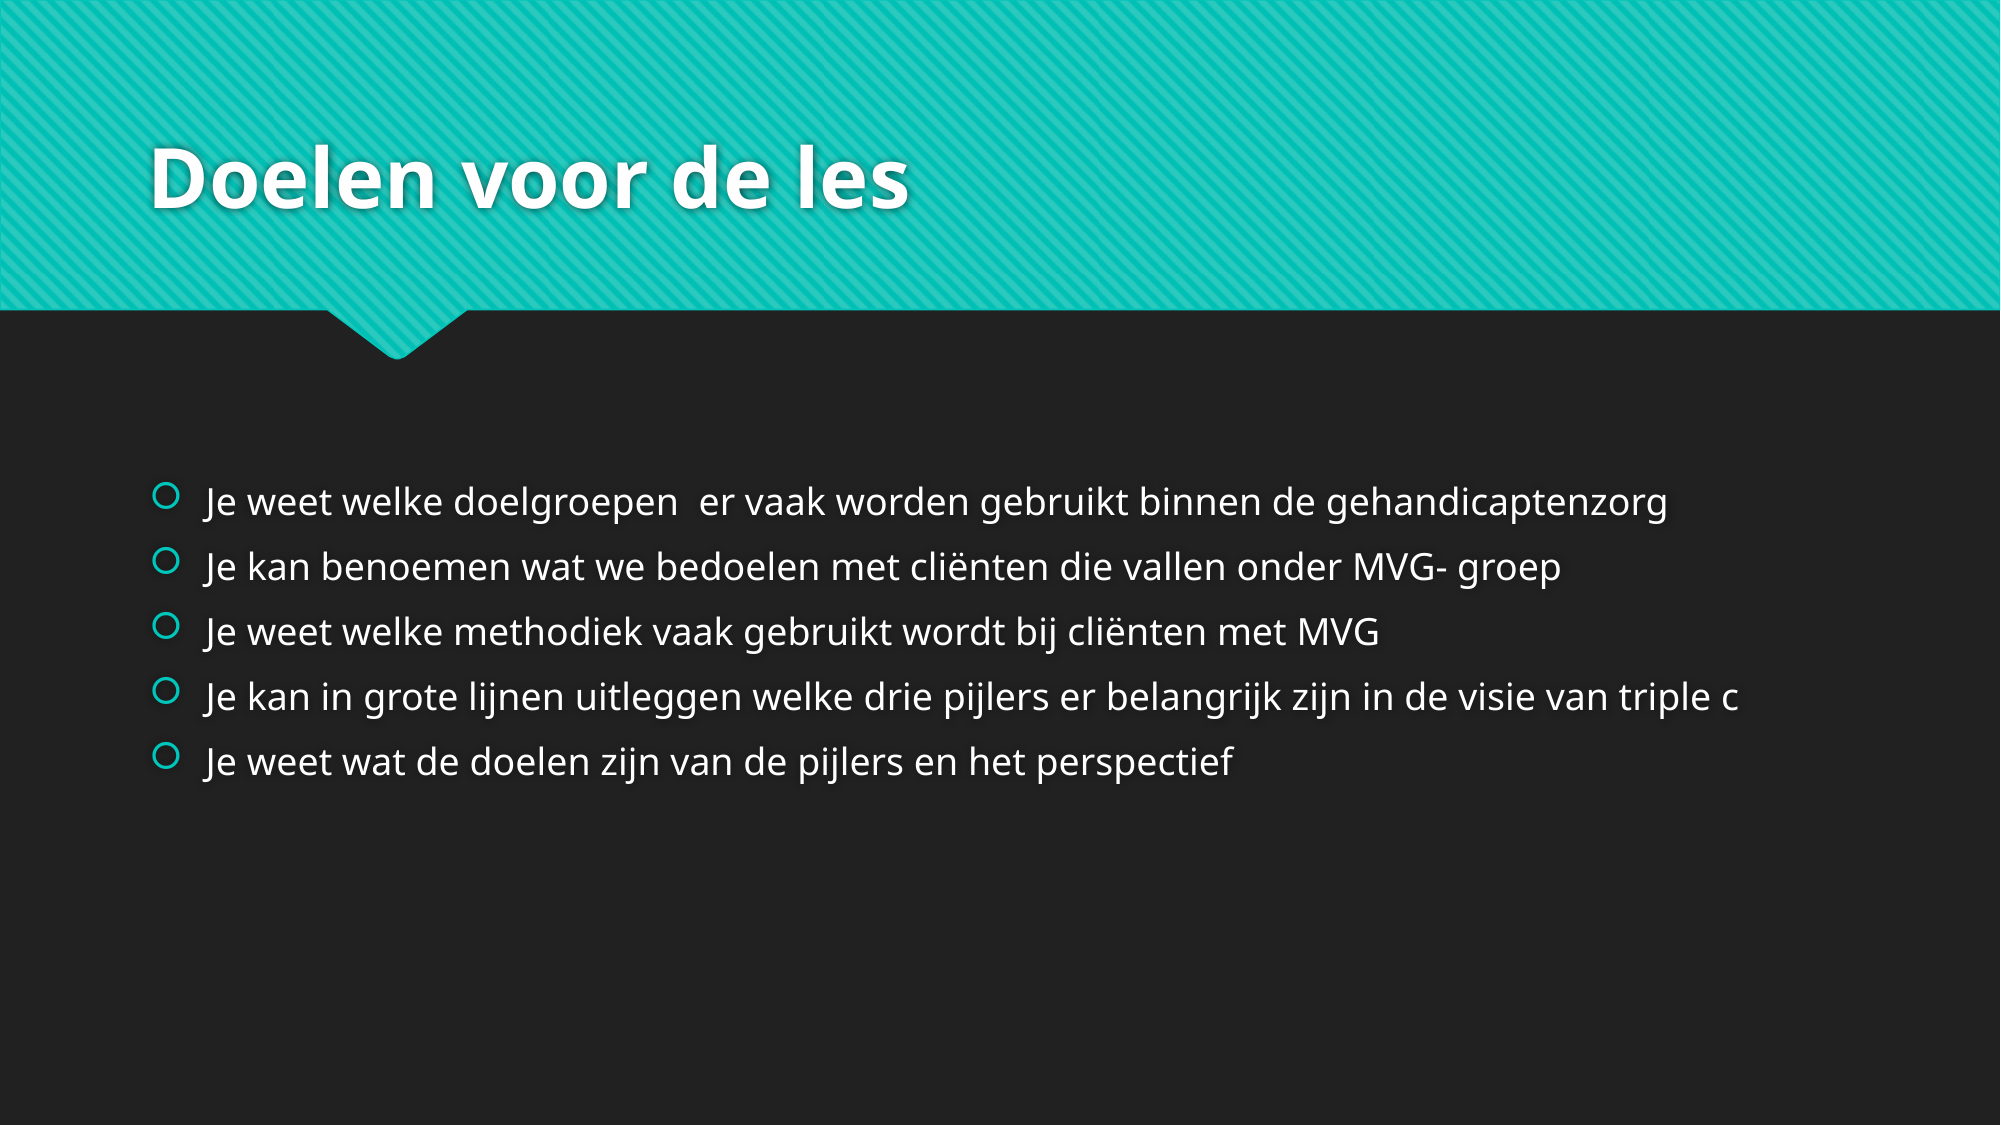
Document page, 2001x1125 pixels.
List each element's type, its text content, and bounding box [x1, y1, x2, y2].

title Doelen voor de les [132, 73, 1868, 233]
list Je weet welke doelgroepen er vaak worden gebruikt binnen de gehandicaptenzorg Je kan benoemen wat we bedoelen met cliënten die vallen onder MVG- groep Je weet welke methodiek vaak gebruikt wordt bij cliënten met MVG Je kan in grote lijnen uitleggen welke drie pijlers er belangrijk zijn in de visie van triple c Je weet wat de doelen zijn van de pijlers en het perspectief [134, 364, 1866, 962]
